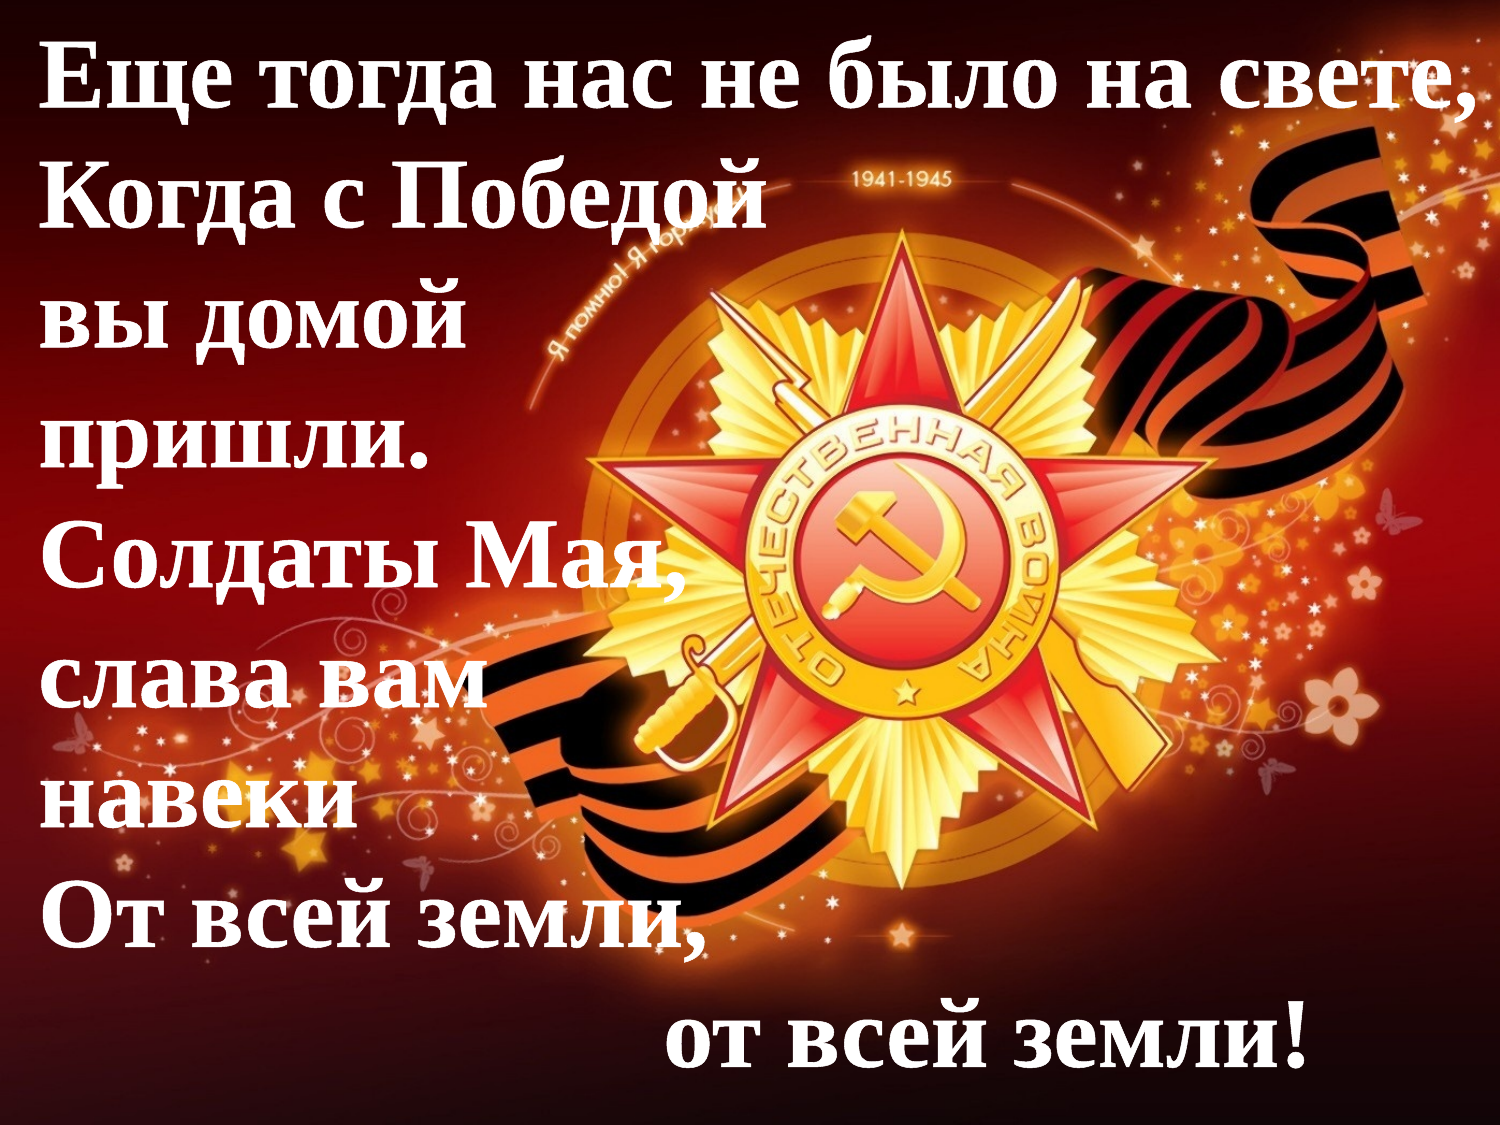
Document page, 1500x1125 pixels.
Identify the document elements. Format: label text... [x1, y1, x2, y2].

text_box Еще тогда нас не было на свете, Когда с Победой вы домой пришли. Солдаты Мая, слава вам навеки От всей земли, от всей земли! [23, 0, 1500, 1095]
picture [0, 0, 1500, 1125]
